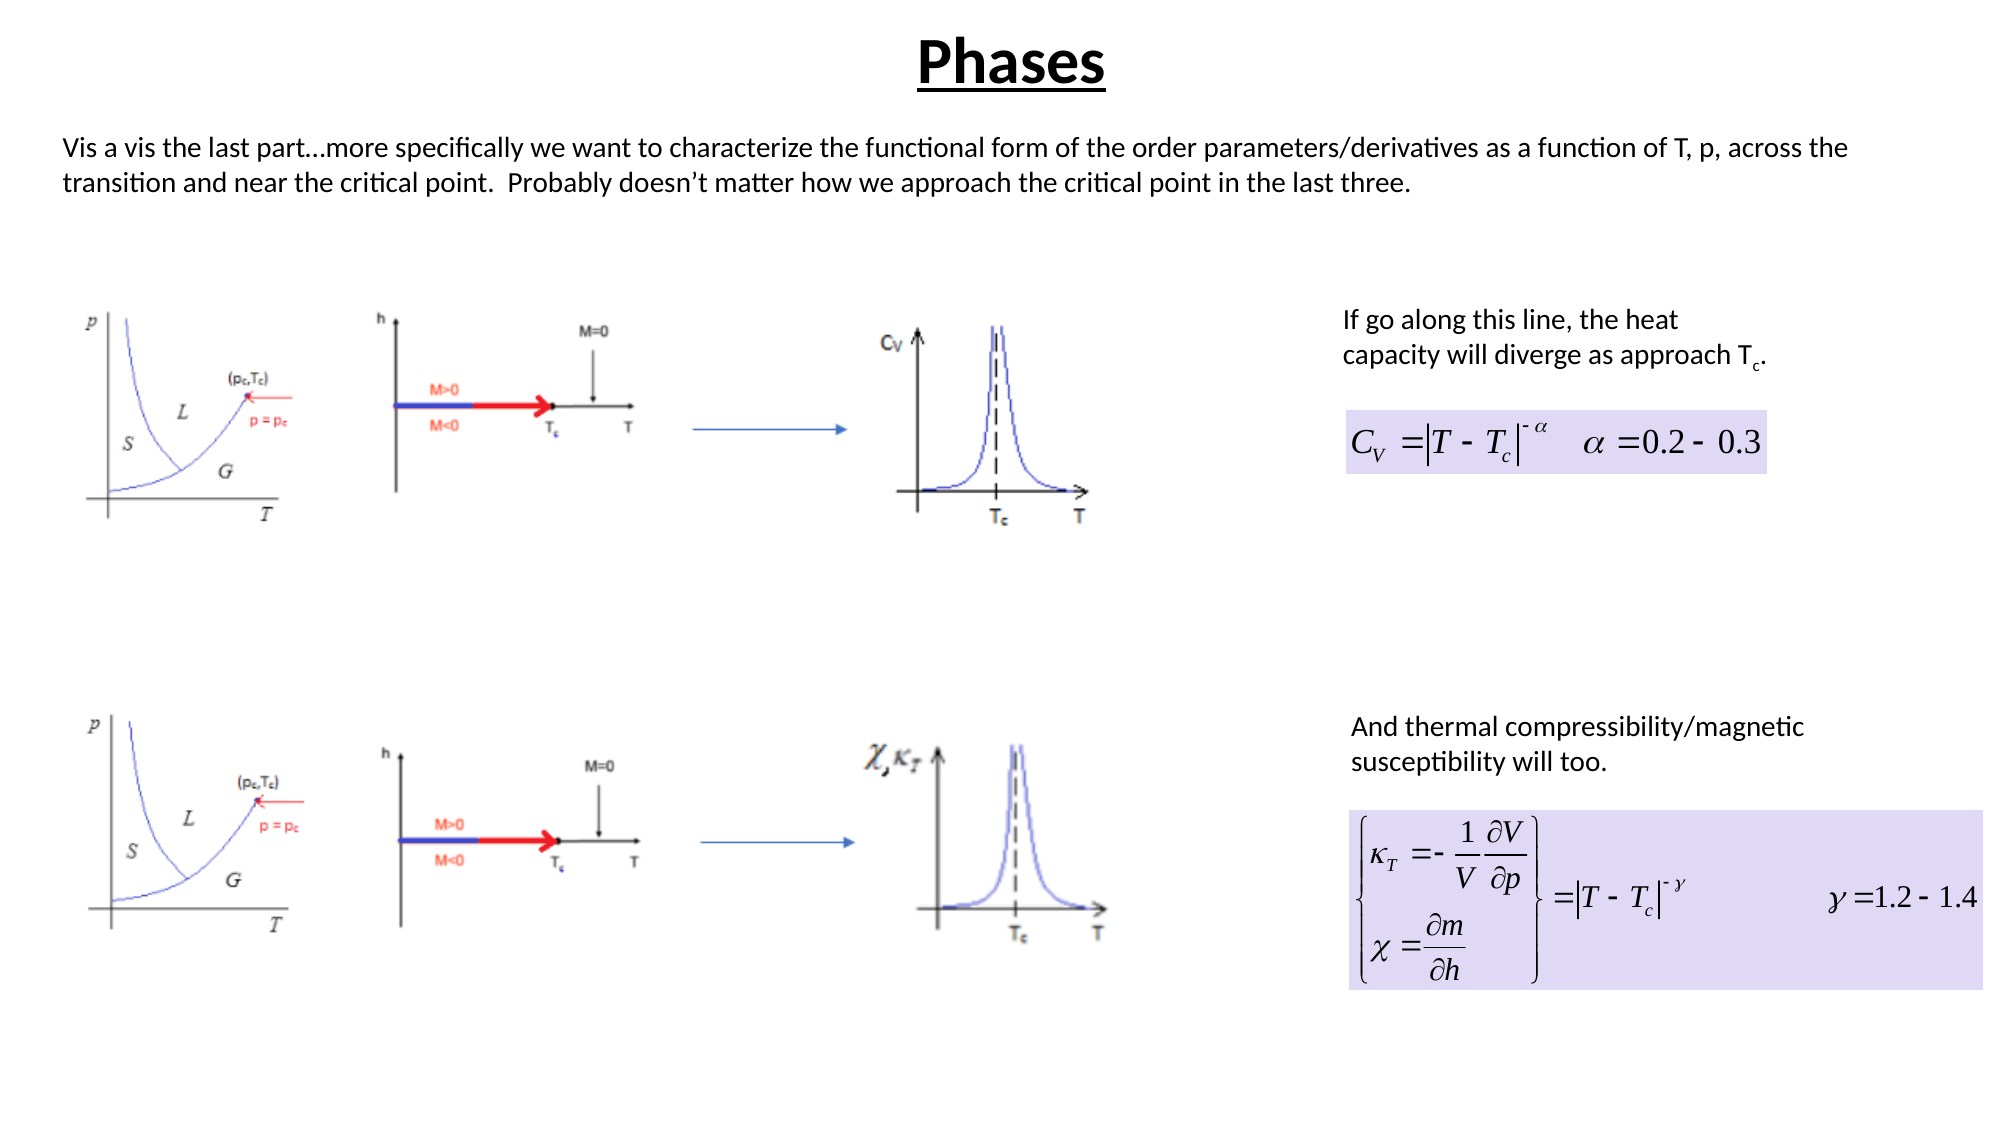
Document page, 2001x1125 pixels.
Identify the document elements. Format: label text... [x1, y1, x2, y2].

text_box Phases [803, 19, 1220, 106]
picture [65, 271, 1168, 1003]
text_box Vis a vis the last part…more specifically we want to characterize the functional form of the order parameters/derivatives as a function of T, p, across the transition and near the critical point. Probably doesn’t matter how we approach the critical point in the last three. [47, 121, 1921, 206]
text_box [1346, 409, 1768, 474]
text_box And thermal compressibility/magnetic susceptibility will too. [1336, 699, 1863, 785]
text_box If go along this line, the heat capacity will diverge as approach Tc. [1328, 292, 1787, 417]
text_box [1348, 809, 1983, 990]
